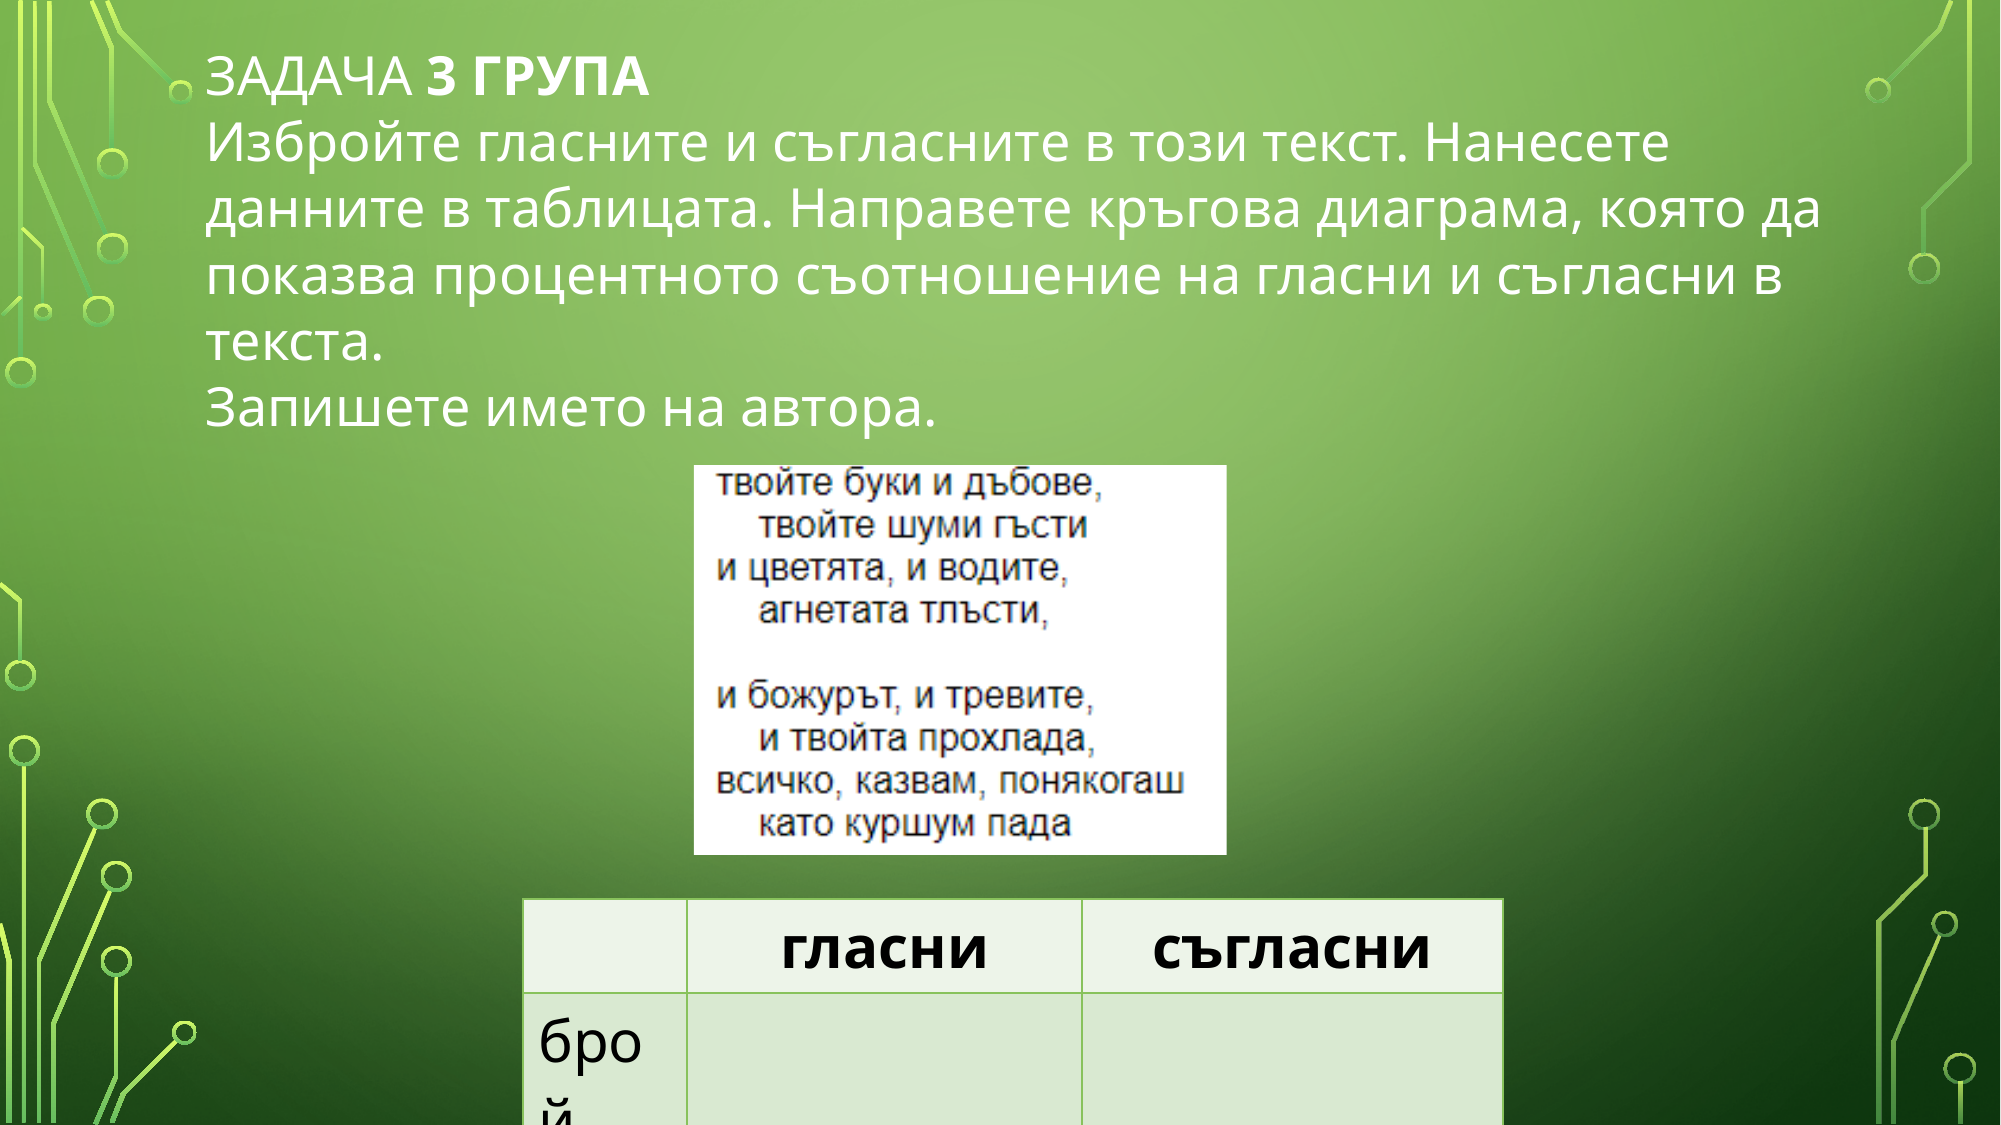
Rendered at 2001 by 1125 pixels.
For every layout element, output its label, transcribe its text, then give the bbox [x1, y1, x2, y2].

table_header съгласни [1083, 900, 1502, 992]
table_cell [688, 994, 1081, 1125]
title Задача 3 група Избройте гласните и съгласните в този текст. Нанесете данните в таблицата. Направете кръгова диаграма, която да показва процентното съотношение на гласни и съгласни в текста. Запишете името на автора. [190, 33, 1897, 450]
table_header [524, 900, 686, 992]
table_header гласни [688, 900, 1081, 992]
picture [693, 464, 1227, 855]
table_cell брой [524, 994, 686, 1125]
table_cell [1083, 994, 1502, 1125]
